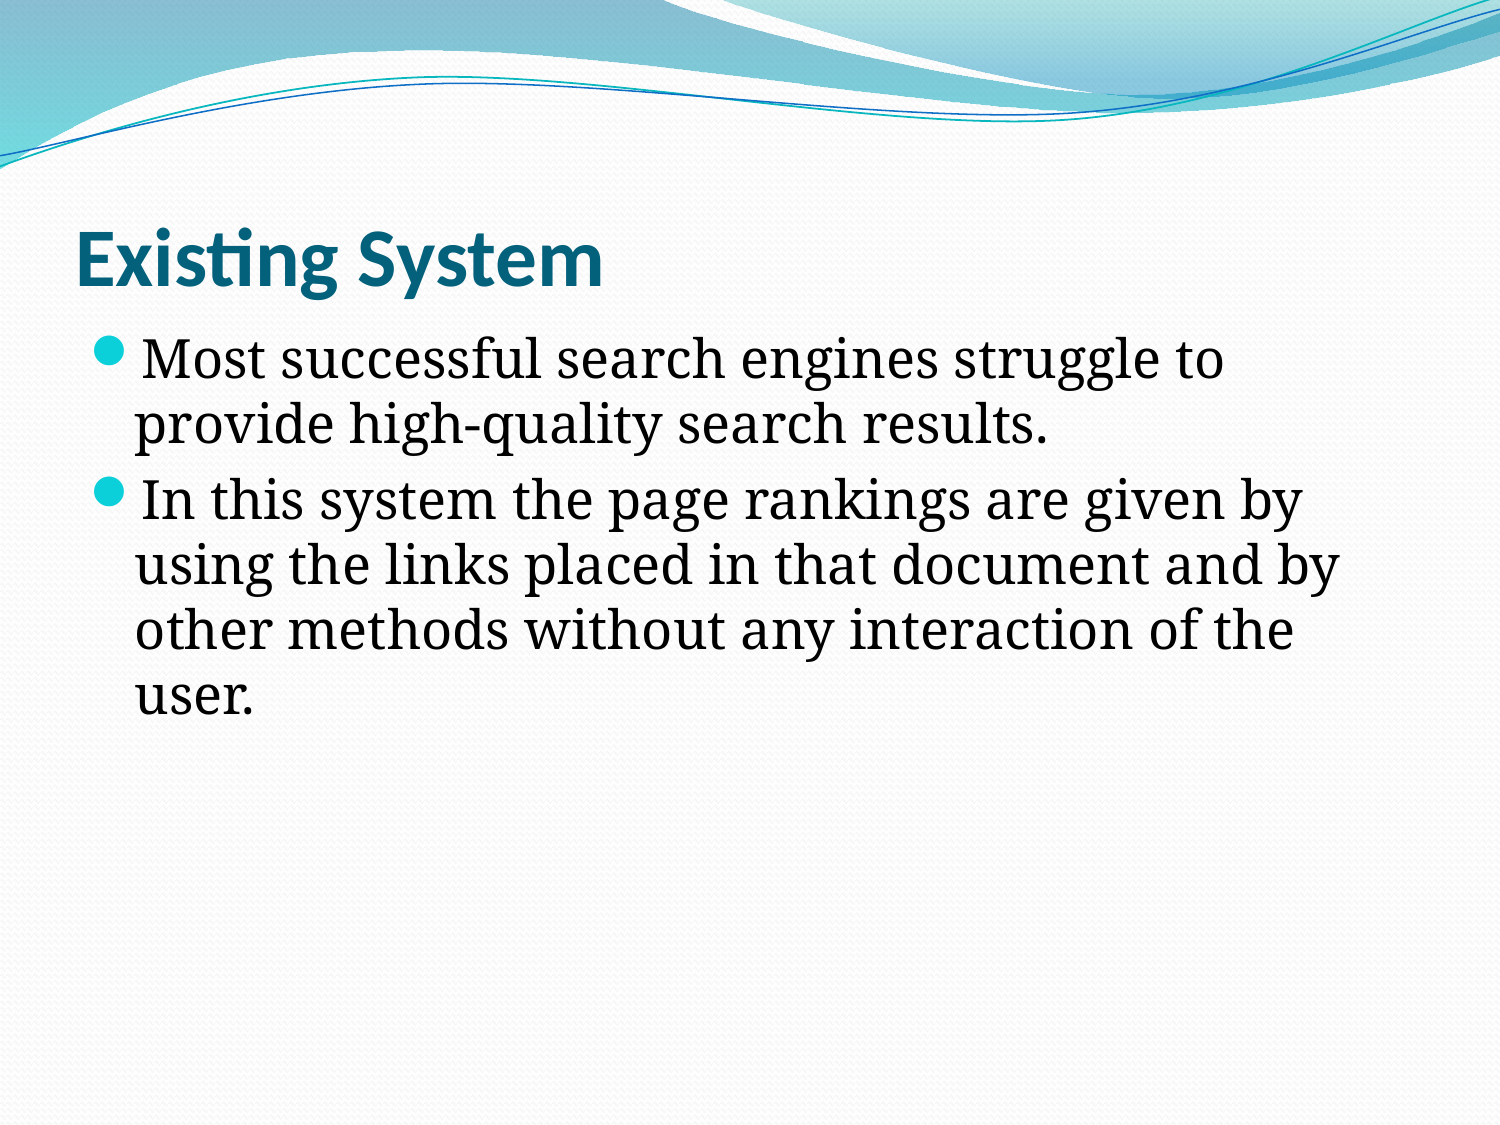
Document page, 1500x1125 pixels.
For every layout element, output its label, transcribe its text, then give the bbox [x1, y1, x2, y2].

title Existing System [75, 115, 1425, 303]
list Most successful search engines struggle to provide high-quality search results. In this system the page rankings are given by using the links placed in that document and by other methods without any interaction of the user. [75, 317, 1425, 1038]
